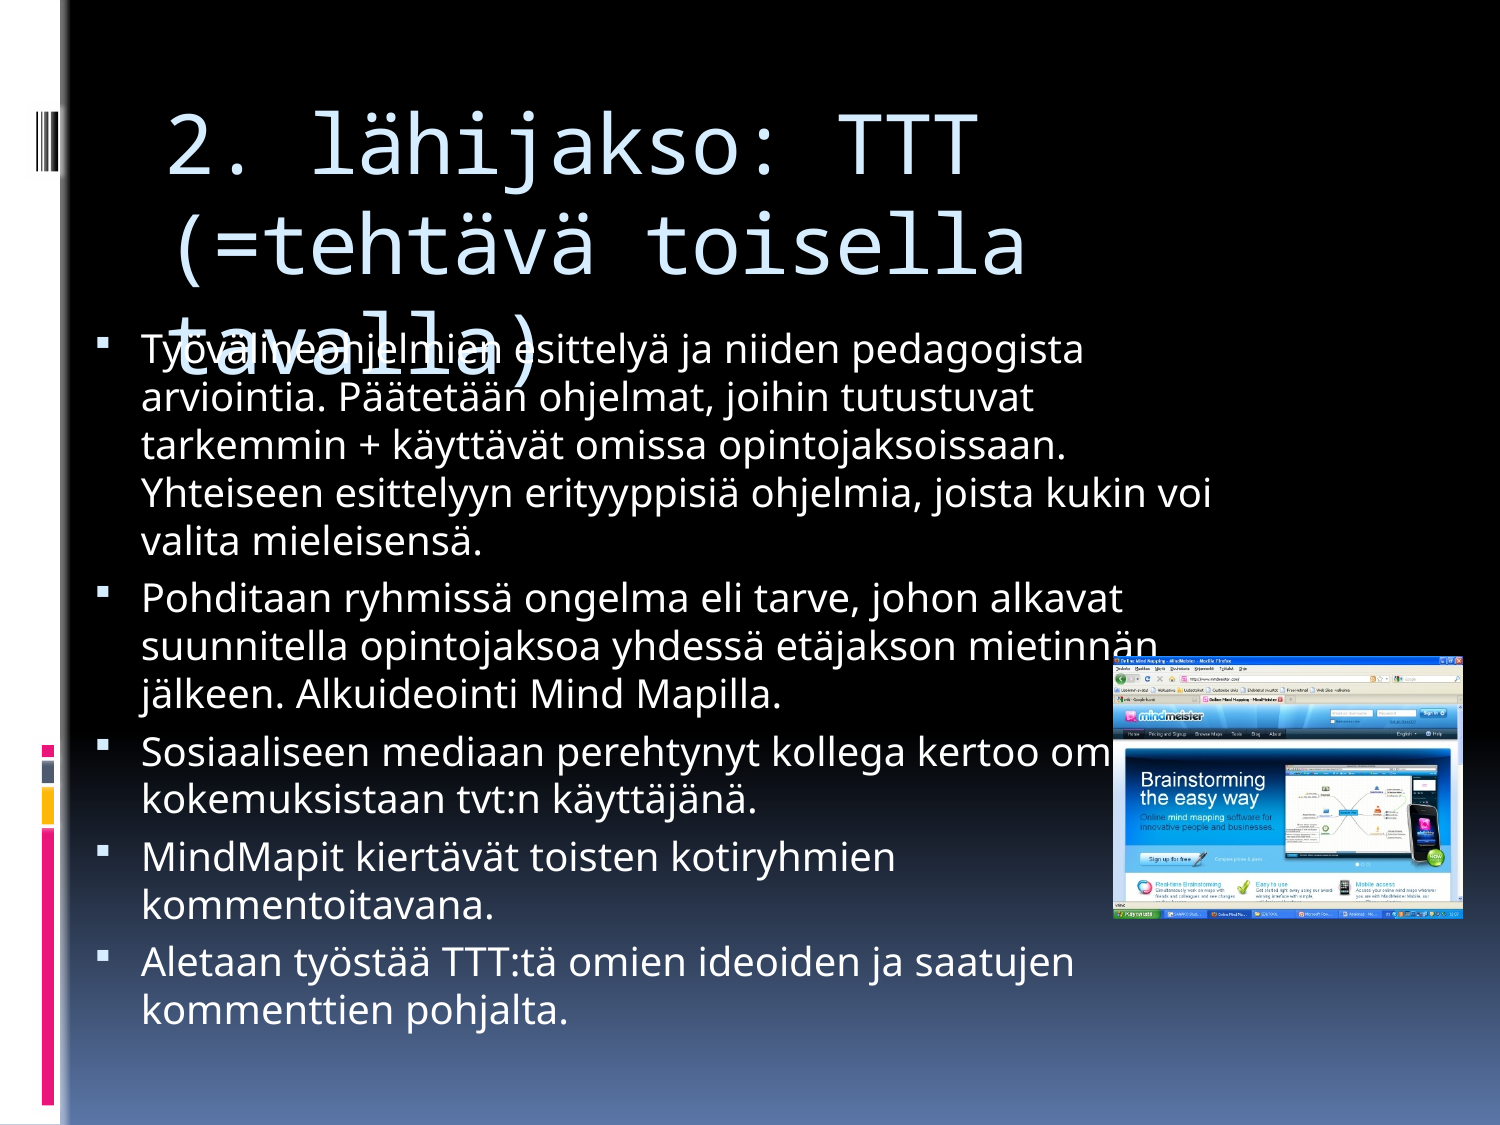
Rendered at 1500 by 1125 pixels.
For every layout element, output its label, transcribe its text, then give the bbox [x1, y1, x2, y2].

picture [1112, 655, 1464, 919]
title 2. lähijakso: TTT (=tehtävä toisella tavalla) [150, 83, 1425, 234]
list Työvälineohjelmien esittelyä ja niiden pedagogista arviointia. Päätetään ohjelmat, joihin tutustuvat tarkemmin + käyttävät omissa opintojaksoissaan. Yhteiseen esittelyyn erityyppisiä ohjelmia, joista kukin voi valita mieleisensä. Pohditaan ryhmissä ongelma eli tarve, johon alkavat suunnitella opintojaksoa yhdessä etäjakson mietinnän jälkeen. Alkuideointi Mind Mapilla. Sosiaaliseen mediaan perehtynyt kollega kertoo omista kokemuksistaan tvt:n käyttäjänä. MindMapit kiertävät toisten kotiryhmien kommentoitavana. Aletaan työstää TTT:tä omien ideoiden ja saatujen kommenttien pohjalta. [70, 316, 1231, 1043]
